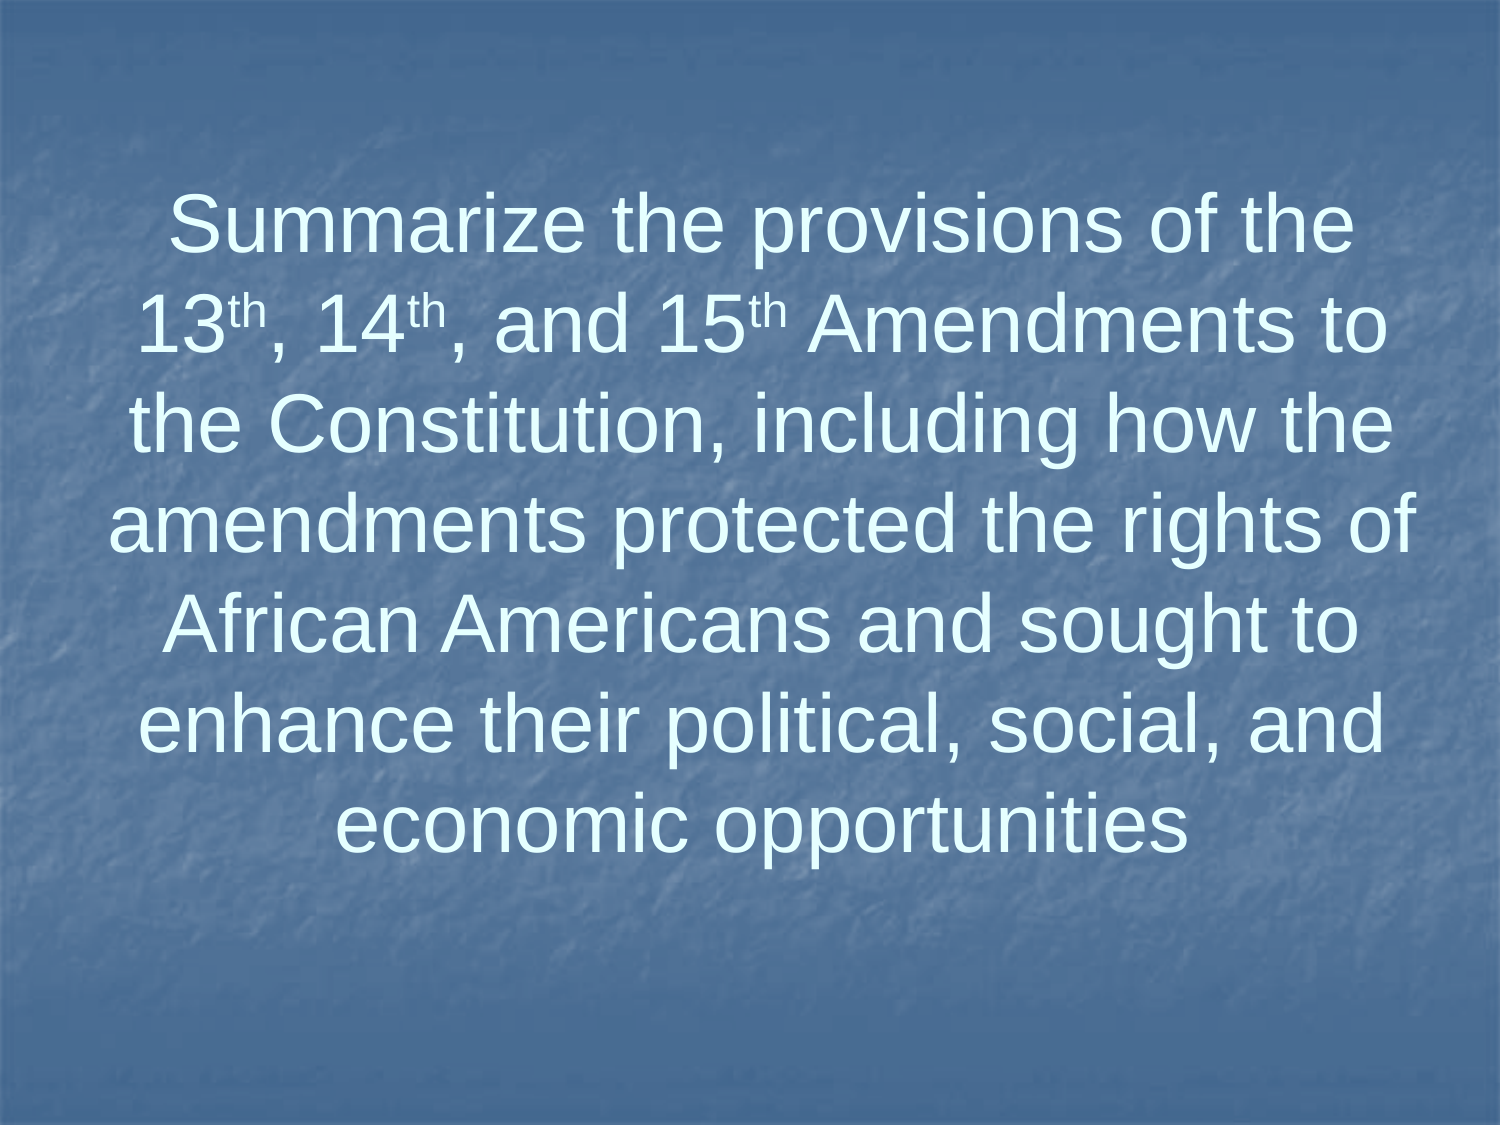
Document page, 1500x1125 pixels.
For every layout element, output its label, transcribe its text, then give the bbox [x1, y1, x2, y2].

title Summarize the provisions of the 13th, 14th, and 15th Amendments to the Constitution, including how the amendments protected the rights of African Americans and sought to enhance their political, social, and economic opportunities [87, 474, 1438, 663]
